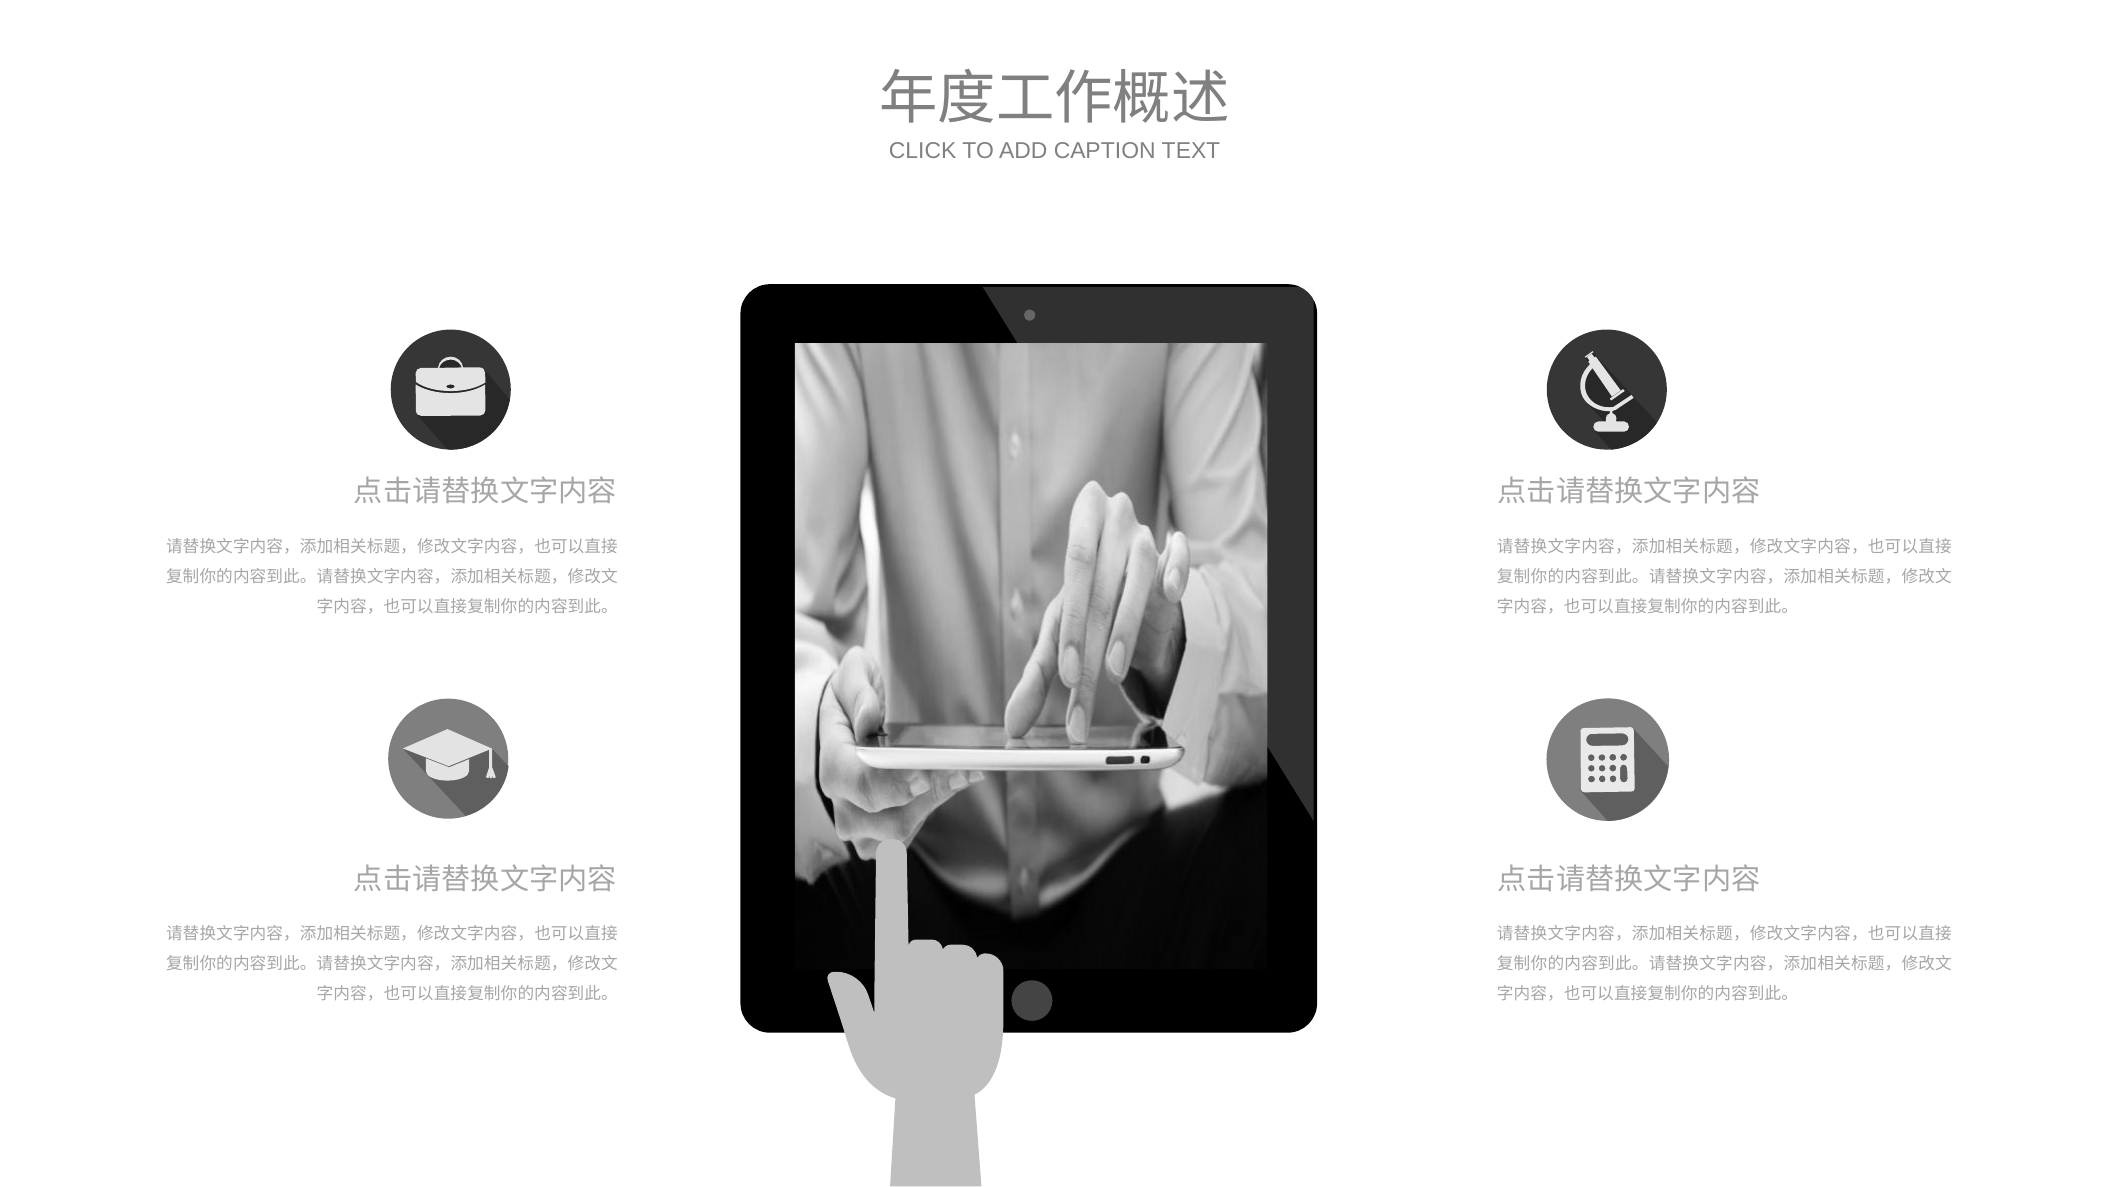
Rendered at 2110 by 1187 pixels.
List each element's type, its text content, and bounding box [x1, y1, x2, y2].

text_box CLICK TO ADD CAPTION TEXT [865, 135, 1245, 163]
text_box 请替换文字内容，添加相关标题，修改文字内容，也可以直接复制你的内容到此。请替换文字内容，添加相关标题，修改文字内容，也可以直接复制你的内容到此。 [1496, 912, 1953, 1003]
text_box 点击请替换文字内容 [353, 860, 618, 896]
text_box 年度工作概述 [865, 60, 1245, 131]
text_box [1546, 698, 1670, 821]
text_box 点击请替换文字内容 [1497, 472, 1762, 508]
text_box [388, 698, 509, 819]
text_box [827, 839, 1004, 1187]
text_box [390, 329, 511, 450]
text_box 请替换文字内容，添加相关标题，修改文字内容，也可以直接复制你的内容到此。请替换文字内容，添加相关标题，修改文字内容，也可以直接复制你的内容到此。 [156, 912, 619, 1003]
text_box 请替换文字内容，添加相关标题，修改文字内容，也可以直接复制你的内容到此。请替换文字内容，添加相关标题，修改文字内容，也可以直接复制你的内容到此。 [156, 525, 619, 616]
text_box 点击请替换文字内容 [1497, 860, 1762, 896]
text_box 点击请替换文字内容 [353, 472, 618, 508]
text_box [740, 284, 1318, 1033]
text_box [1546, 329, 1667, 450]
text_box 请替换文字内容，添加相关标题，修改文字内容，也可以直接复制你的内容到此。请替换文字内容，添加相关标题，修改文字内容，也可以直接复制你的内容到此。 [1496, 525, 1953, 616]
